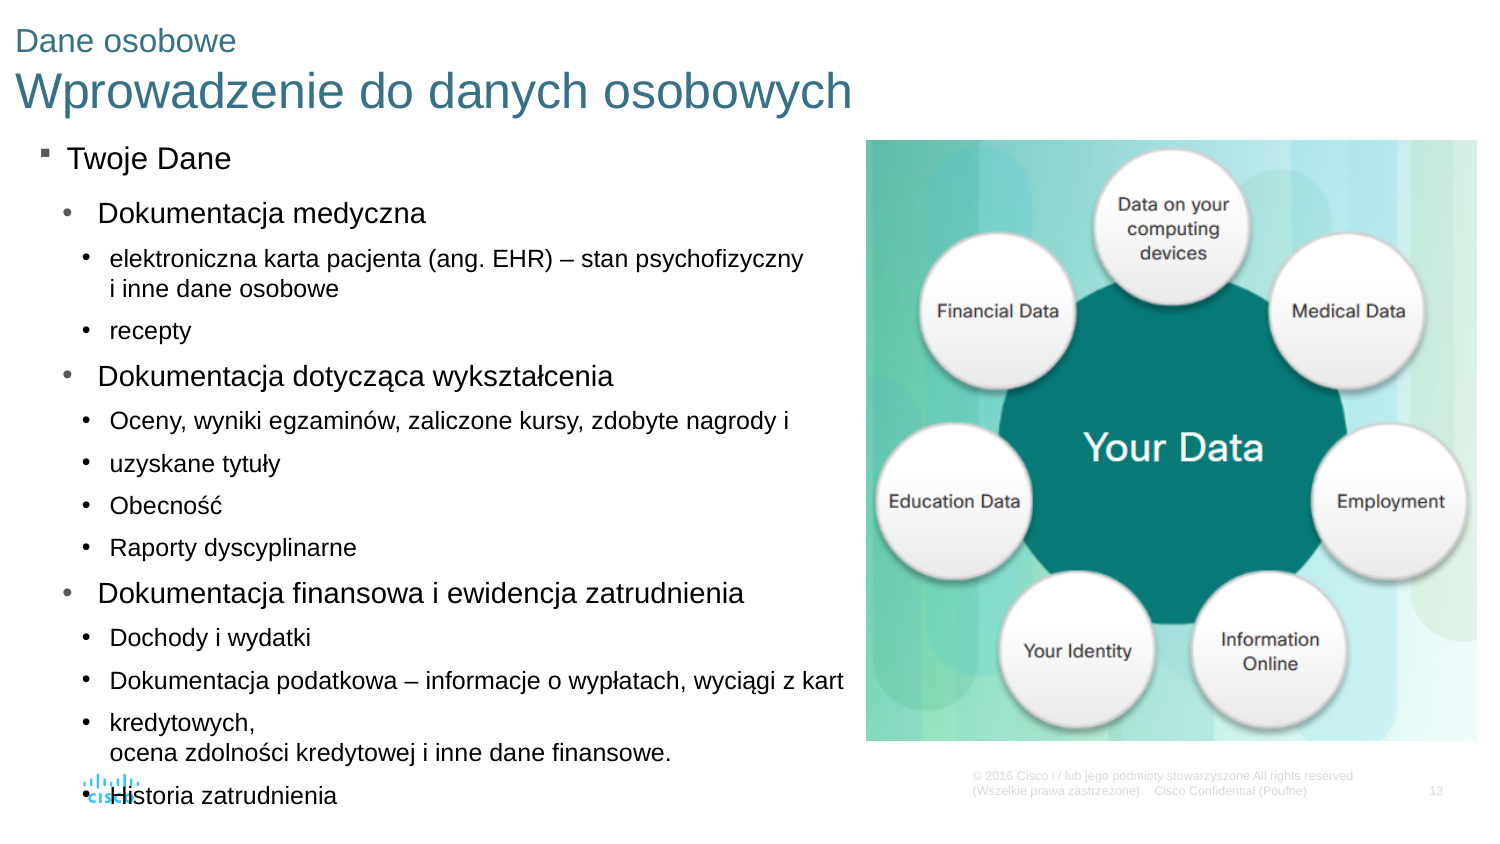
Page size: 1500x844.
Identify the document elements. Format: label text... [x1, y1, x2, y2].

picture [865, 140, 1477, 741]
list Twoje Dane Dokumentacja medyczna elektroniczna karta pacjenta (ang. EHR) – stan psychofizyczny i inne dane osobowe recepty Dokumentacja dotycząca wykształcenia Oceny, wyniki egzaminów, zaliczone kursy, zdobyte nagrody i uzyskane tytuły Obecność Raporty dyscyplinarne Dokumentacja finansowa i ewidencja zatrudnienia Dochody i wydatki Dokumentacja podatkowa – informacje o wypłatach, wyciągi z kart kredytowych, ocena zdolności kredytowej i inne dane finansowe. Historia zatrudnienia [23, 131, 1477, 813]
title Dane osobowe Wprowadzenie do danych osobowych [0, 6, 1500, 131]
